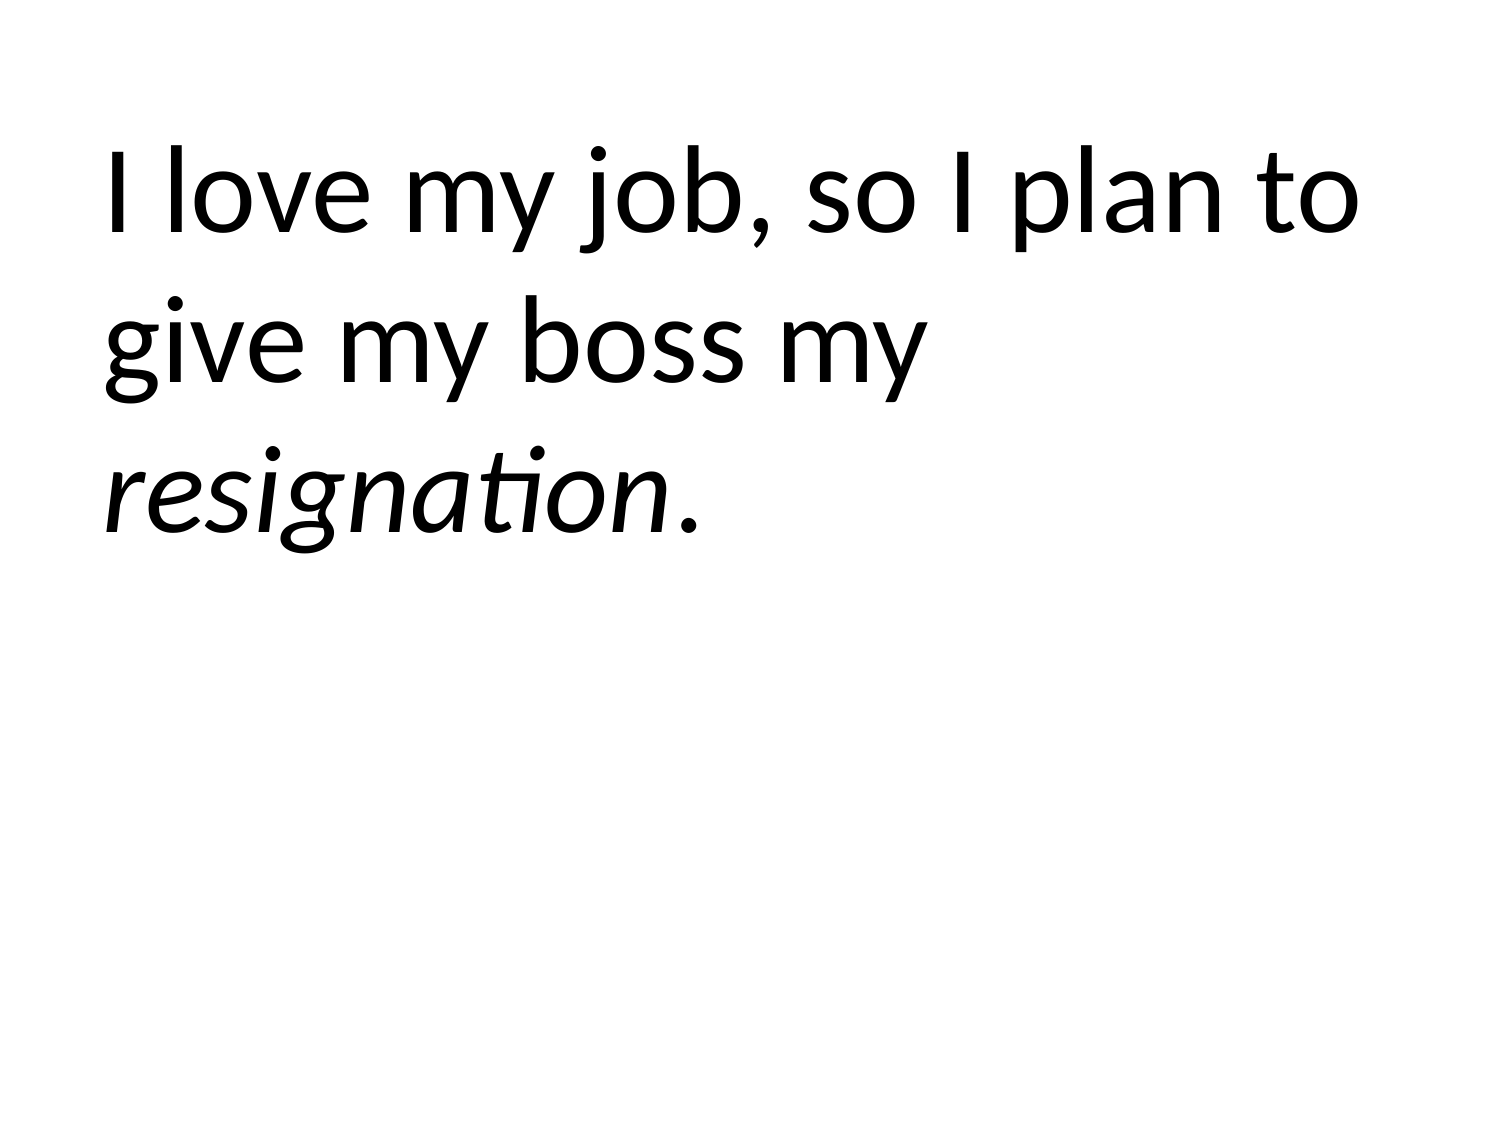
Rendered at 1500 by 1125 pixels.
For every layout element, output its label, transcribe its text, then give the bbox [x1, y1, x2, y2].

list I love my job, so I plan to give my boss my resignation. [87, 99, 1438, 843]
